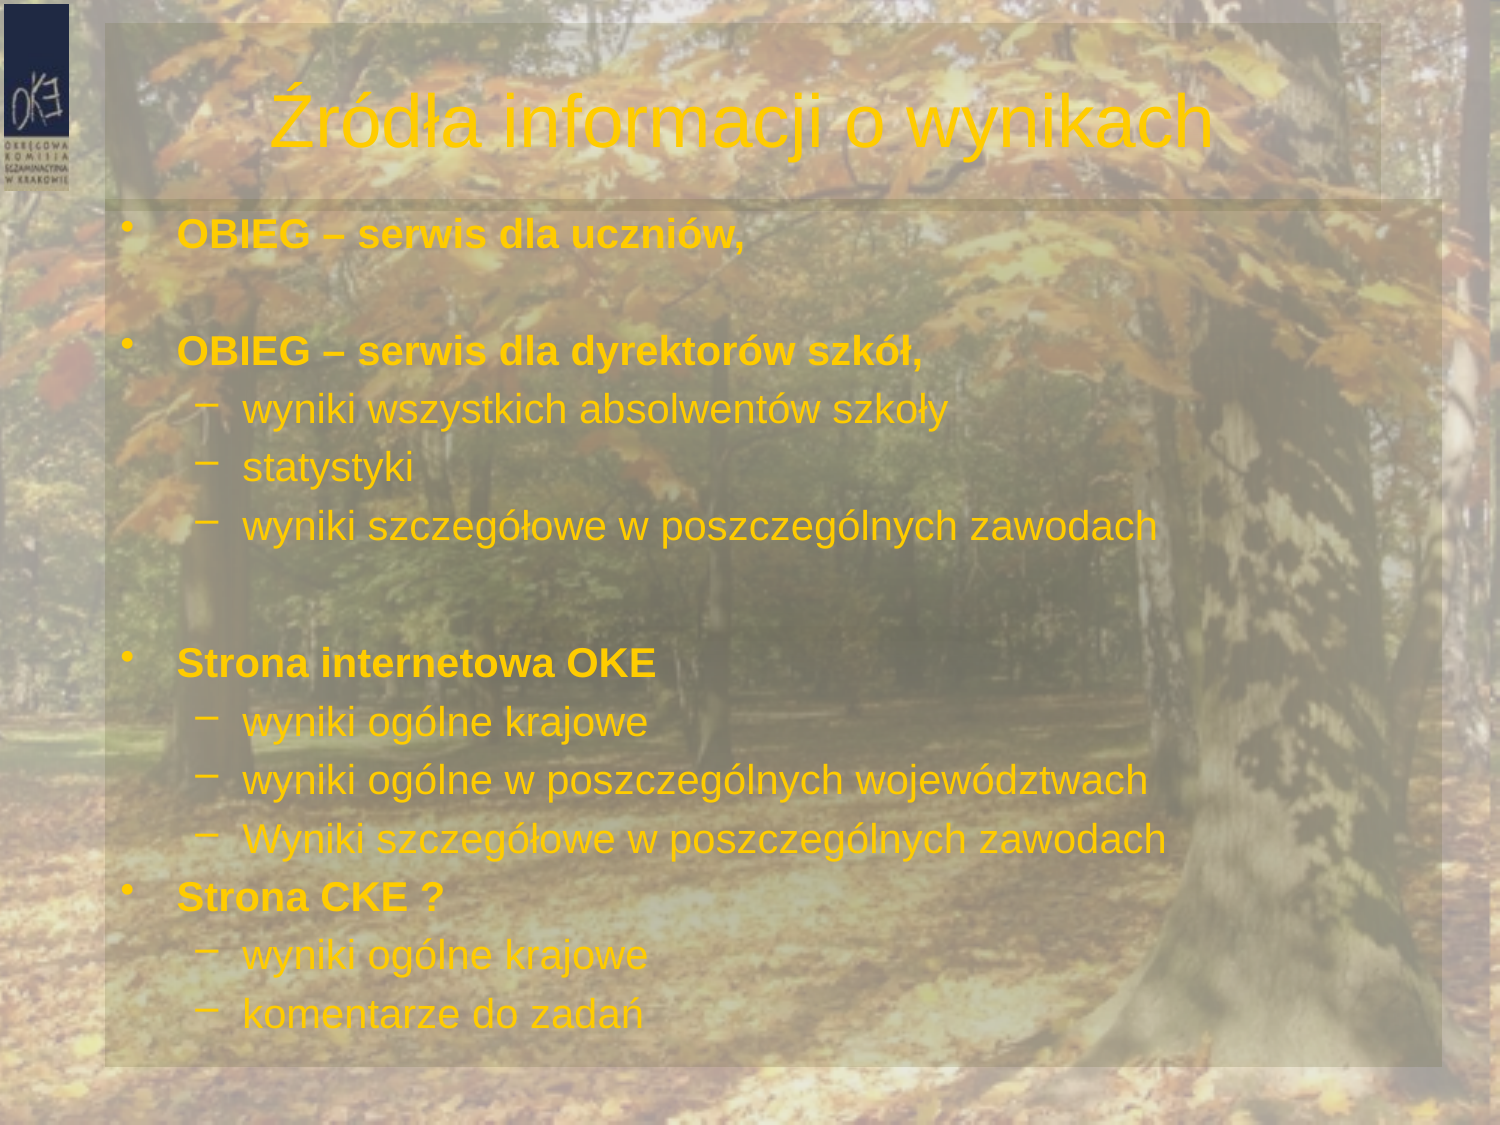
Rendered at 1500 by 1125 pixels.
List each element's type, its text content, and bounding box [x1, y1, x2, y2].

list OBIEG – serwis dla uczniów, OBIEG – serwis dla dyrektorów szkół, wyniki wszystkich absolwentów szkoły statystyki wyniki szczegółowe w poszczególnych zawodach Strona internetowa OKE wyniki ogólne krajowe wyniki ogólne w poszczególnych województwach Wyniki szczegółowe w poszczególnych zawodach Strona CKE ? wyniki ogólne krajowe komentarze do zadań [105, 198, 1442, 1067]
title Źródła informacji o wynikach [105, 23, 1381, 198]
